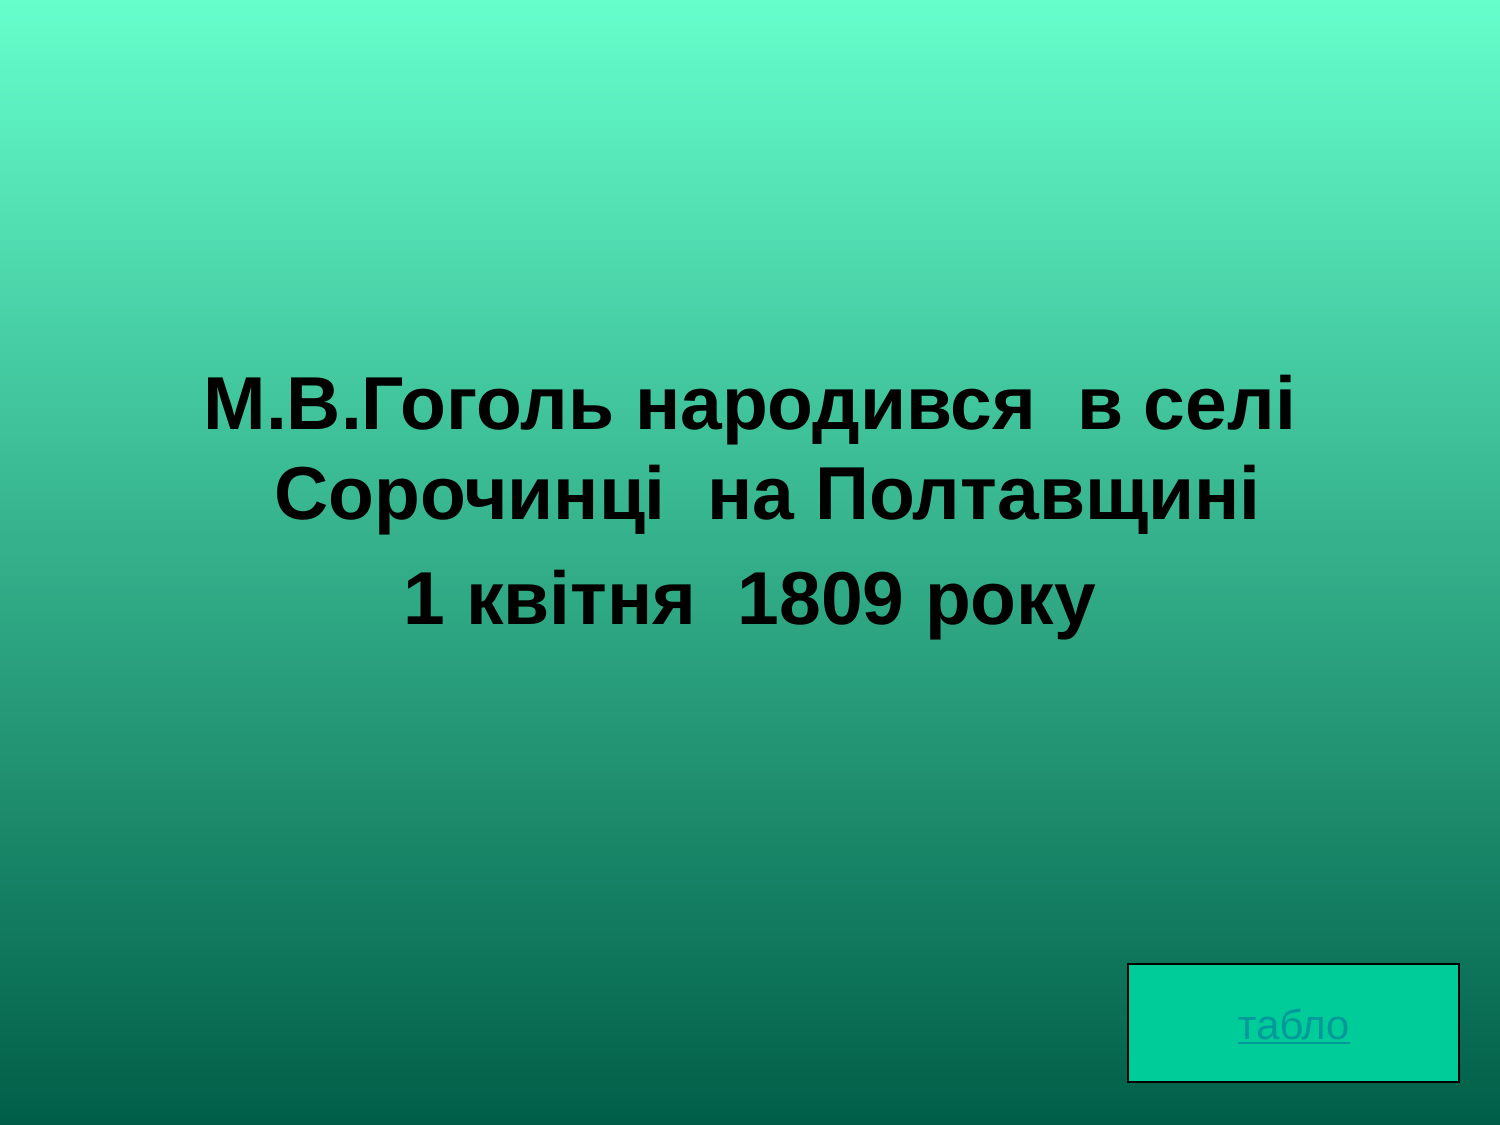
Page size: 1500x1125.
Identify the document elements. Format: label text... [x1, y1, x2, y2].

text_box табло [1128, 964, 1459, 1083]
list М.В.Гоголь народився в селі Сорочинці на Полтавщині 1 квітня 1809 року [74, 136, 1426, 1006]
